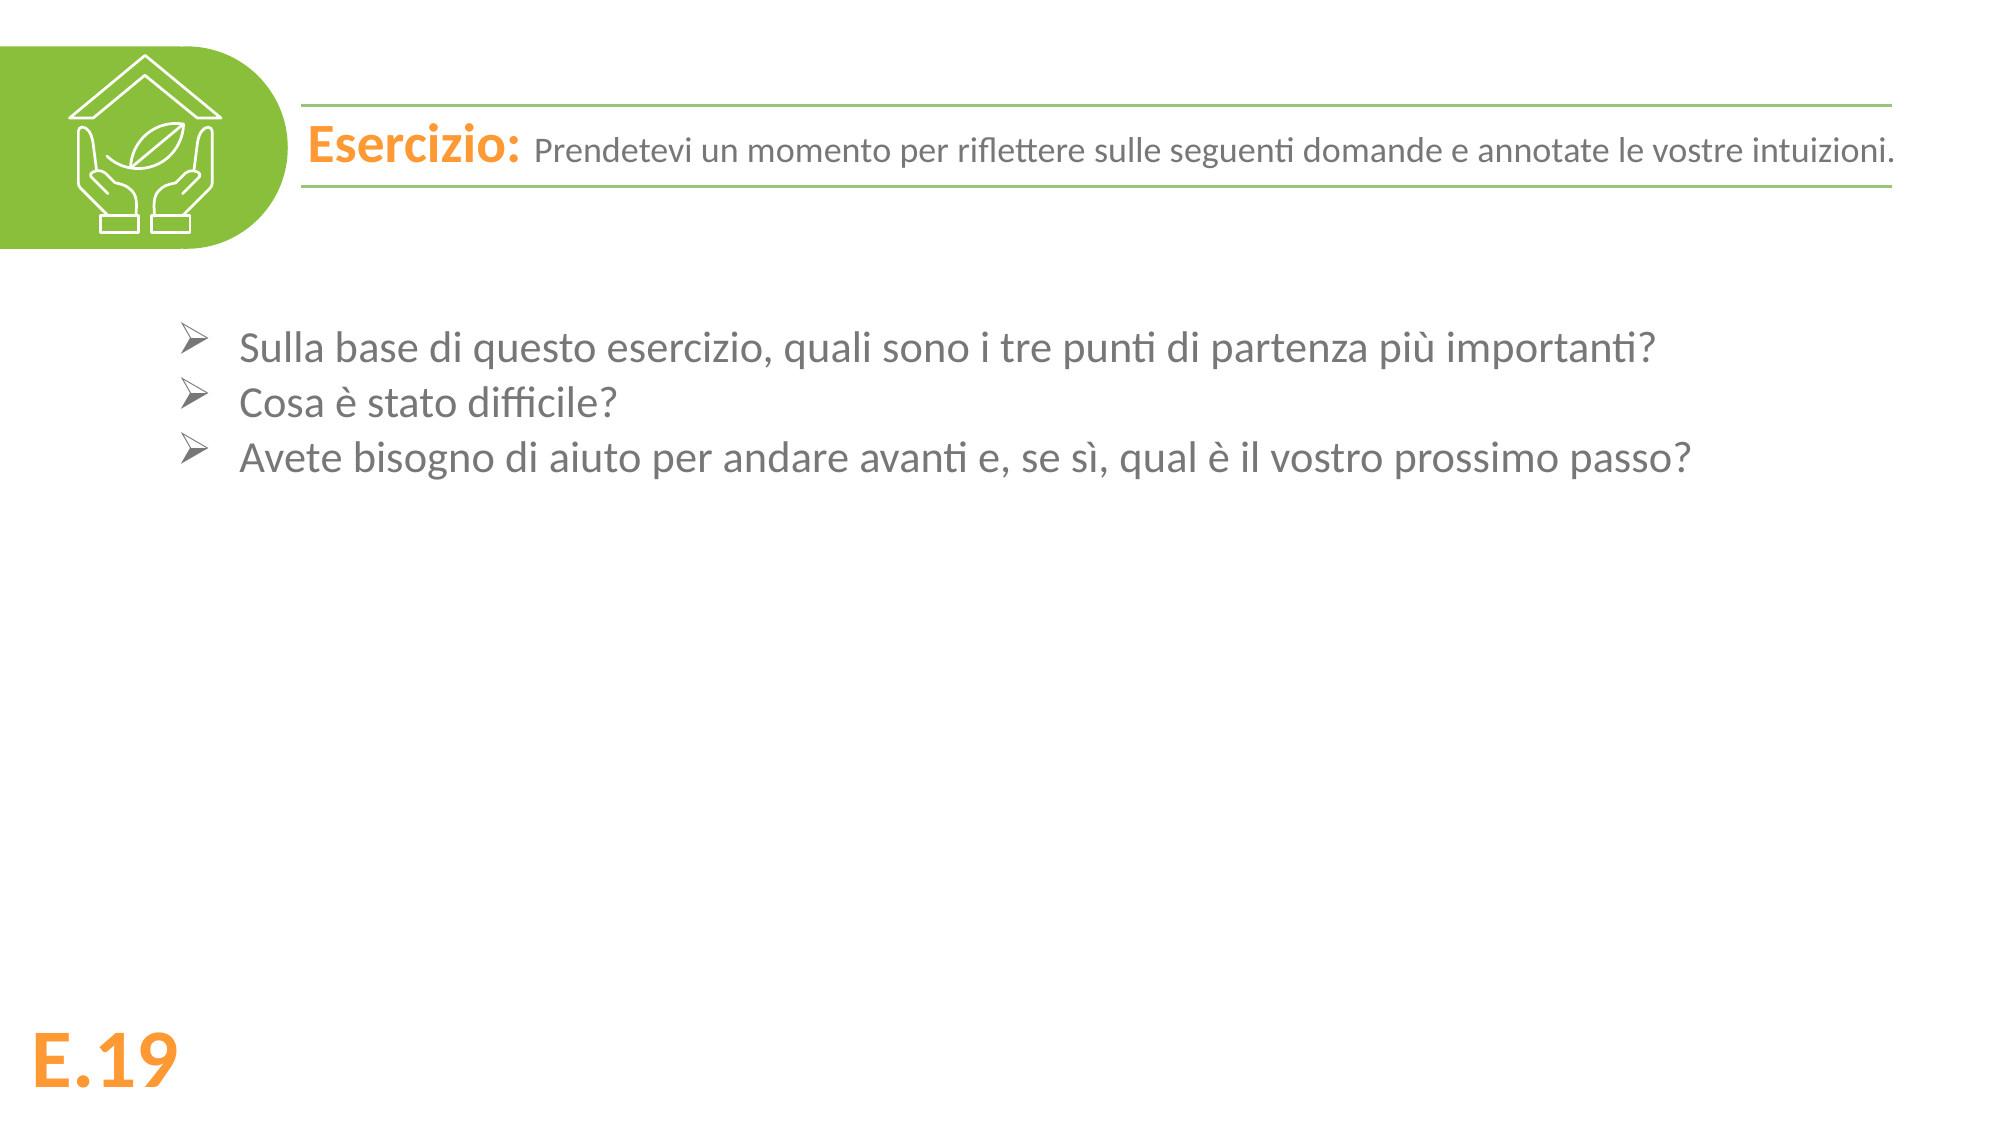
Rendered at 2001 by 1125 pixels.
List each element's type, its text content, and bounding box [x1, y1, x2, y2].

list Sulla base di questo esercizio, quali sono i tre punti di partenza più importanti? Cosa è stato difficile? Avete bisogno di aiuto per andare avanti e, se sì, qual è il vostro prossimo passo? [106, 296, 1904, 964]
text_box [0, 46, 288, 249]
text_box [68, 54, 222, 233]
text_box E.19 [11, 1019, 300, 1125]
list Esercizio: Prendetevi un momento per riflettere sulle seguenti domande e annotate le vostre intuizioni. [287, 77, 1958, 249]
